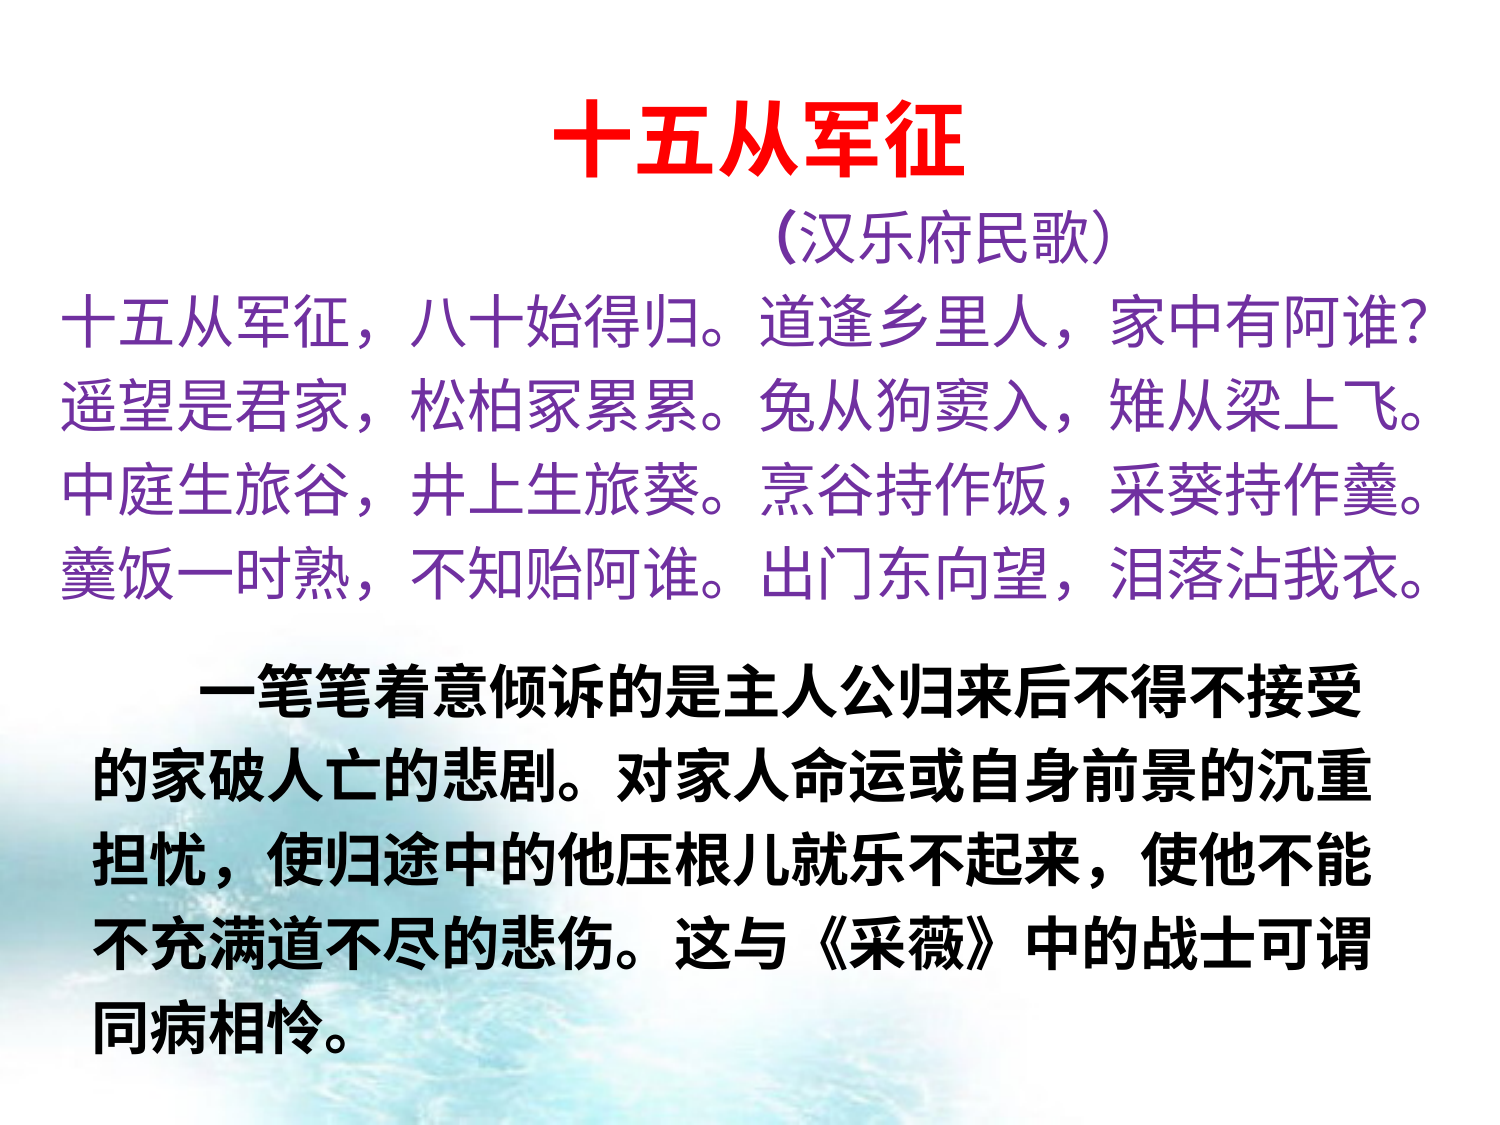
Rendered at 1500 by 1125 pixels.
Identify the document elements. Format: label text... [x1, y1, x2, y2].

picture [0, 0, 1500, 1125]
text_box 十五从军征 （汉乐府民歌） 十五从军征，八十始得归。道逢乡里人，家中有阿谁？ 遥望是君家，松柏冢累累。兔从狗窦入，雉从梁上飞。 中庭生旅谷，井上生旅葵。烹谷持作饭，采葵持作羹。 羹饭一时熟，不知贻阿谁。出门东向望，泪落沾我衣。 [0, 60, 1486, 615]
text_box 一笔笔着意倾诉的是主人公归来后不得不接受的家破人亡的悲剧。对家人命运或自身前景的沉重担忧，使归途中的他压根儿就乐不起来，使他不能不充满道不尽的悲伤。这与《采薇》中的战士可谓同病相怜。 [76, 634, 1424, 1069]
